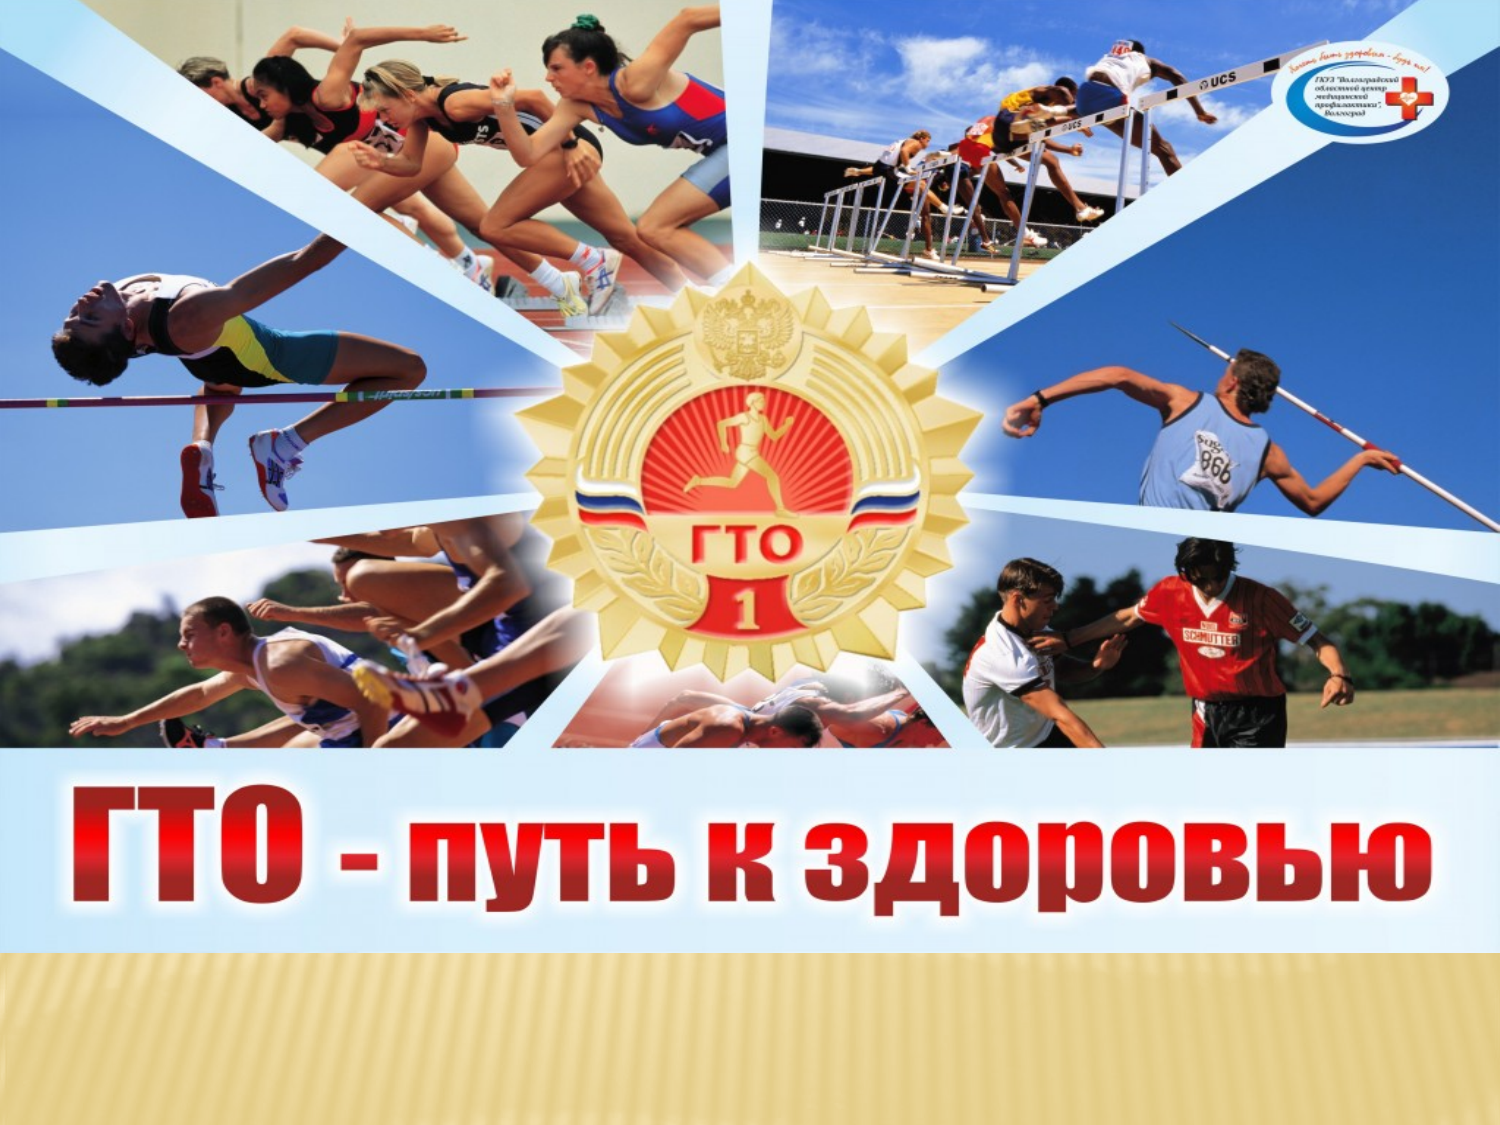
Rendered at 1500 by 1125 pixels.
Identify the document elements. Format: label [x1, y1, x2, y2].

picture [0, 0, 1500, 953]
